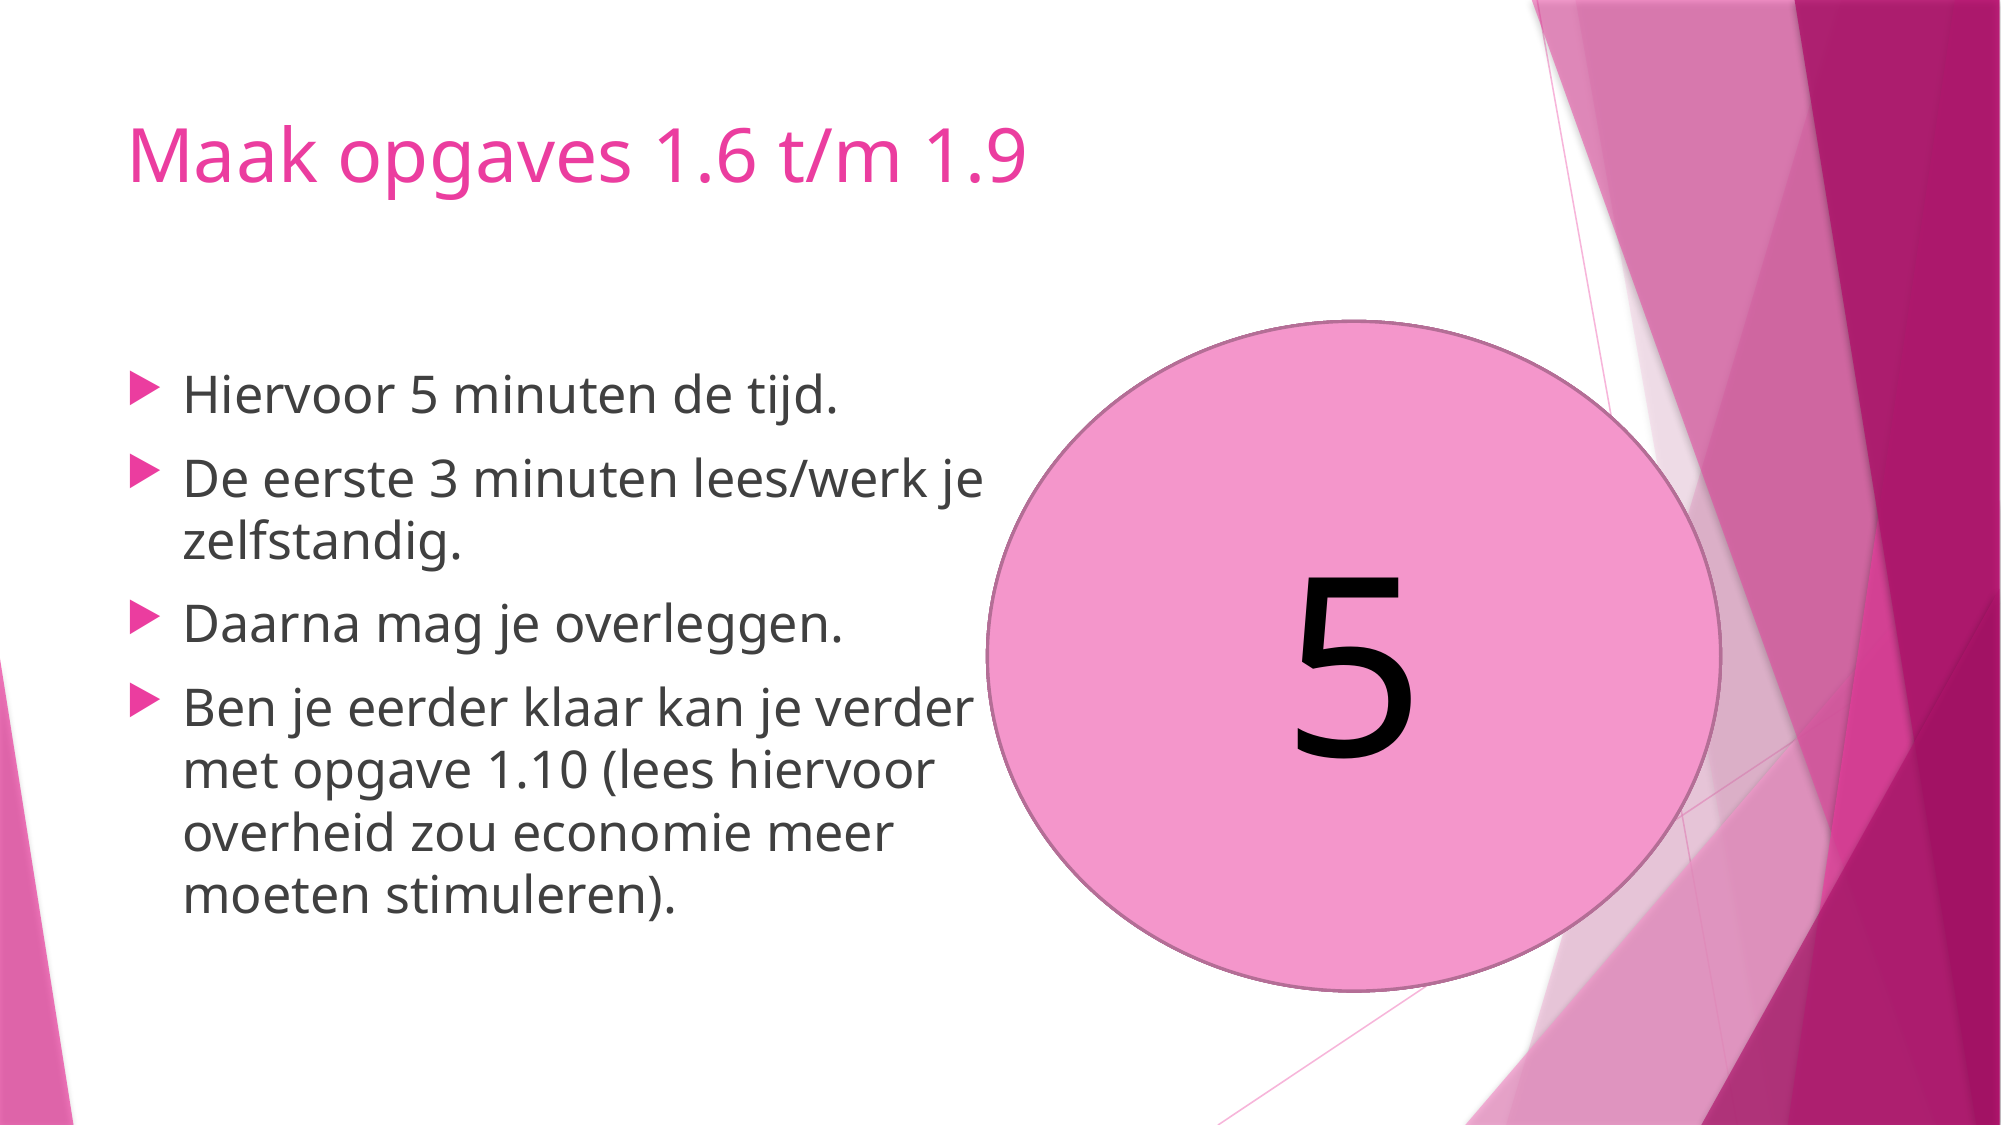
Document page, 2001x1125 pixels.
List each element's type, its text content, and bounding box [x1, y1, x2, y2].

title Maak opgaves 1.6 t/m 1.9 [111, 99, 1522, 317]
text_box 5 [985, 319, 1723, 993]
list Hiervoor 5 minuten de tijd. De eerste 3 minuten lees/werk je zelfstandig. Daarna mag je overleggen. Ben je eerder klaar kan je verder met opgave 1.10 (lees hiervoor overheid zou economie meer moeten stimuleren). [111, 354, 1046, 992]
